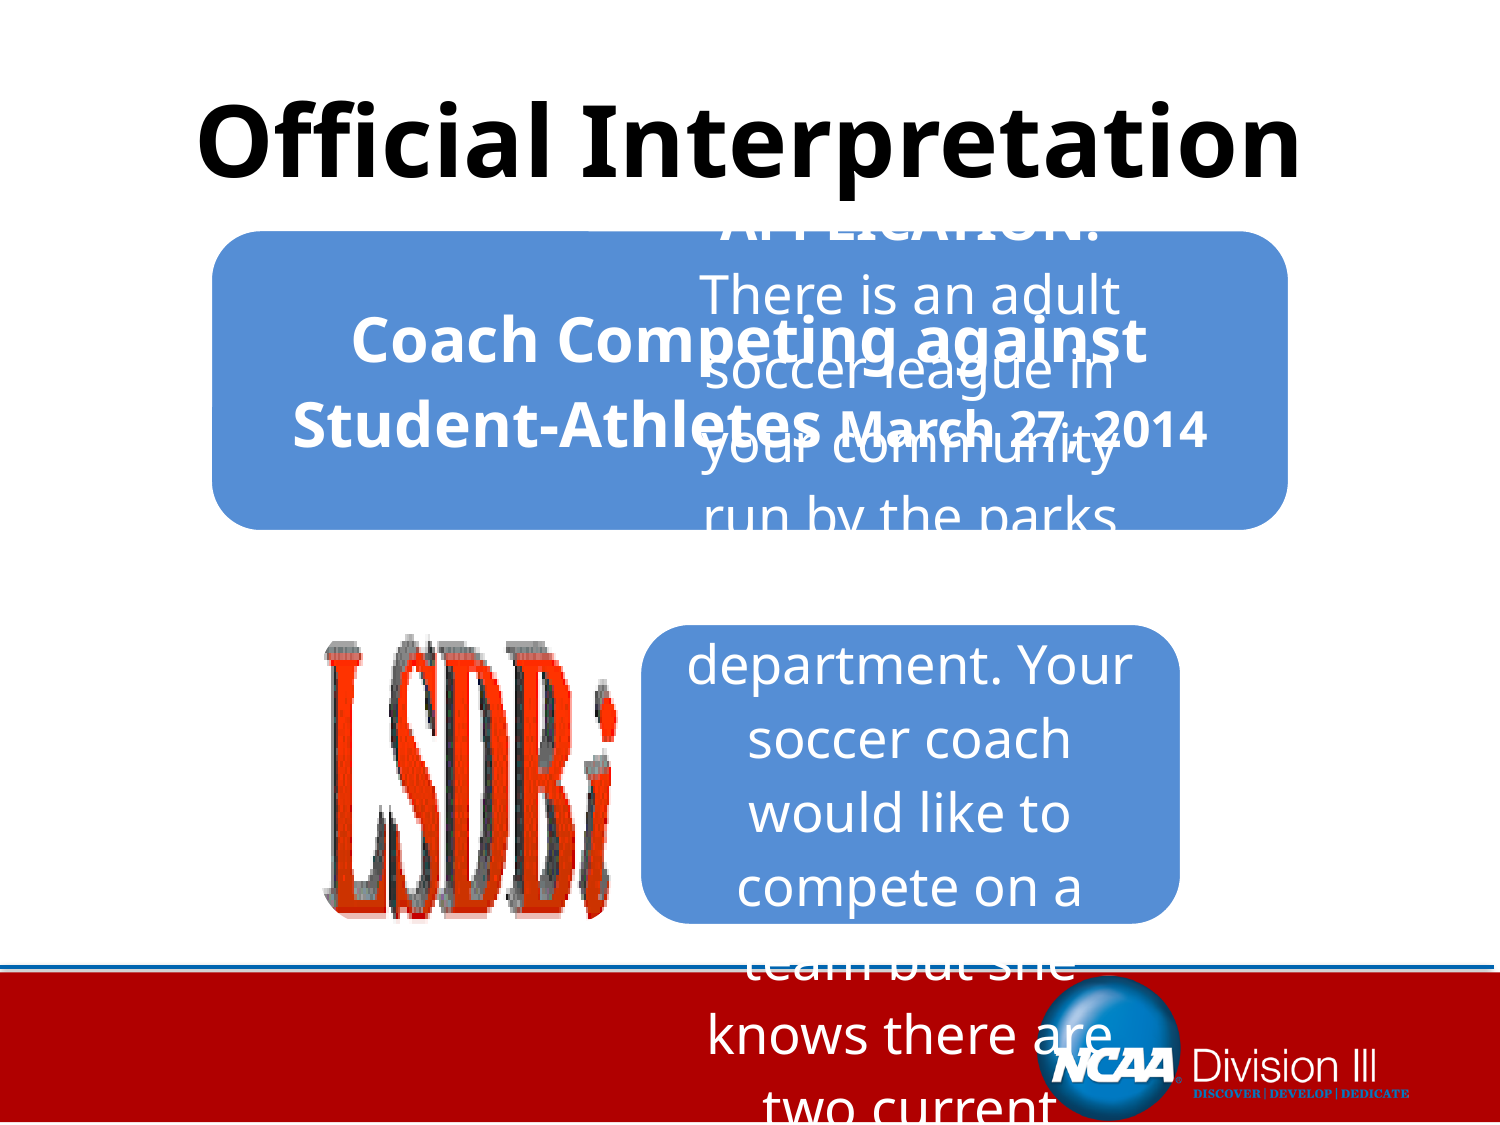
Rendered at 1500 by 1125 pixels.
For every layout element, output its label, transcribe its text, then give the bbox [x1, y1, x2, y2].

picture [1021, 1102, 1029, 1125]
title Official Interpretation [75, 45, 1425, 228]
picture [1021, 947, 1423, 1125]
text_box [74, 228, 1426, 927]
